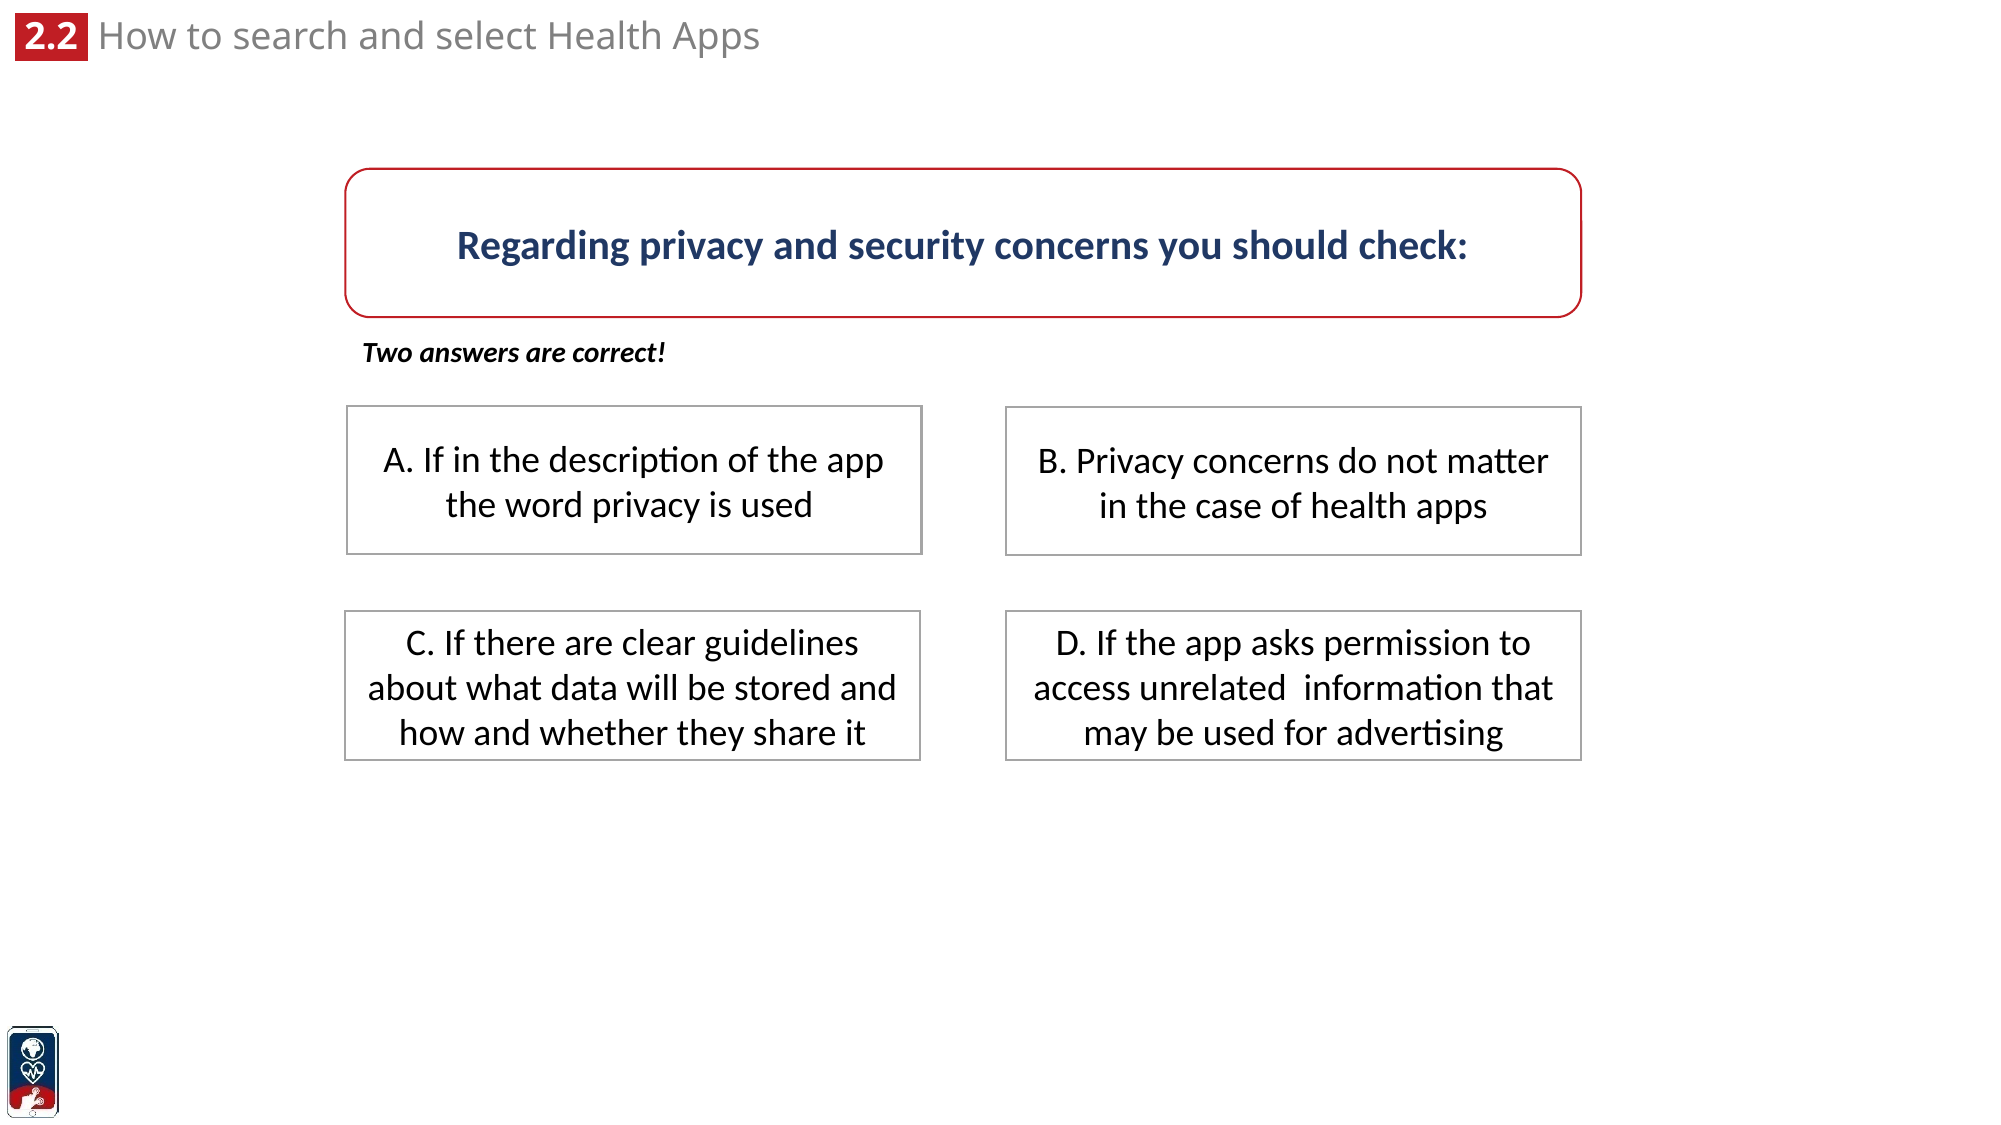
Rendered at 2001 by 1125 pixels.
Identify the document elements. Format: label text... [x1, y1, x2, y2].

text_box Regarding privacy and security concerns you should check: [344, 167, 1583, 319]
picture [7, 1026, 59, 1118]
text_box Two answers are correct! [347, 325, 682, 376]
text_box D. If the app asks permission to access unrelated information that may be used for advertising [1005, 610, 1582, 761]
text_box B. Privacy concerns do not matter in the case of health apps [1005, 406, 1582, 556]
text_box C. If there are clear guidelines about what data will be stored and how and whether they share it [344, 610, 921, 761]
text_box A. If in the description of the app the word privacy is used [346, 405, 923, 555]
